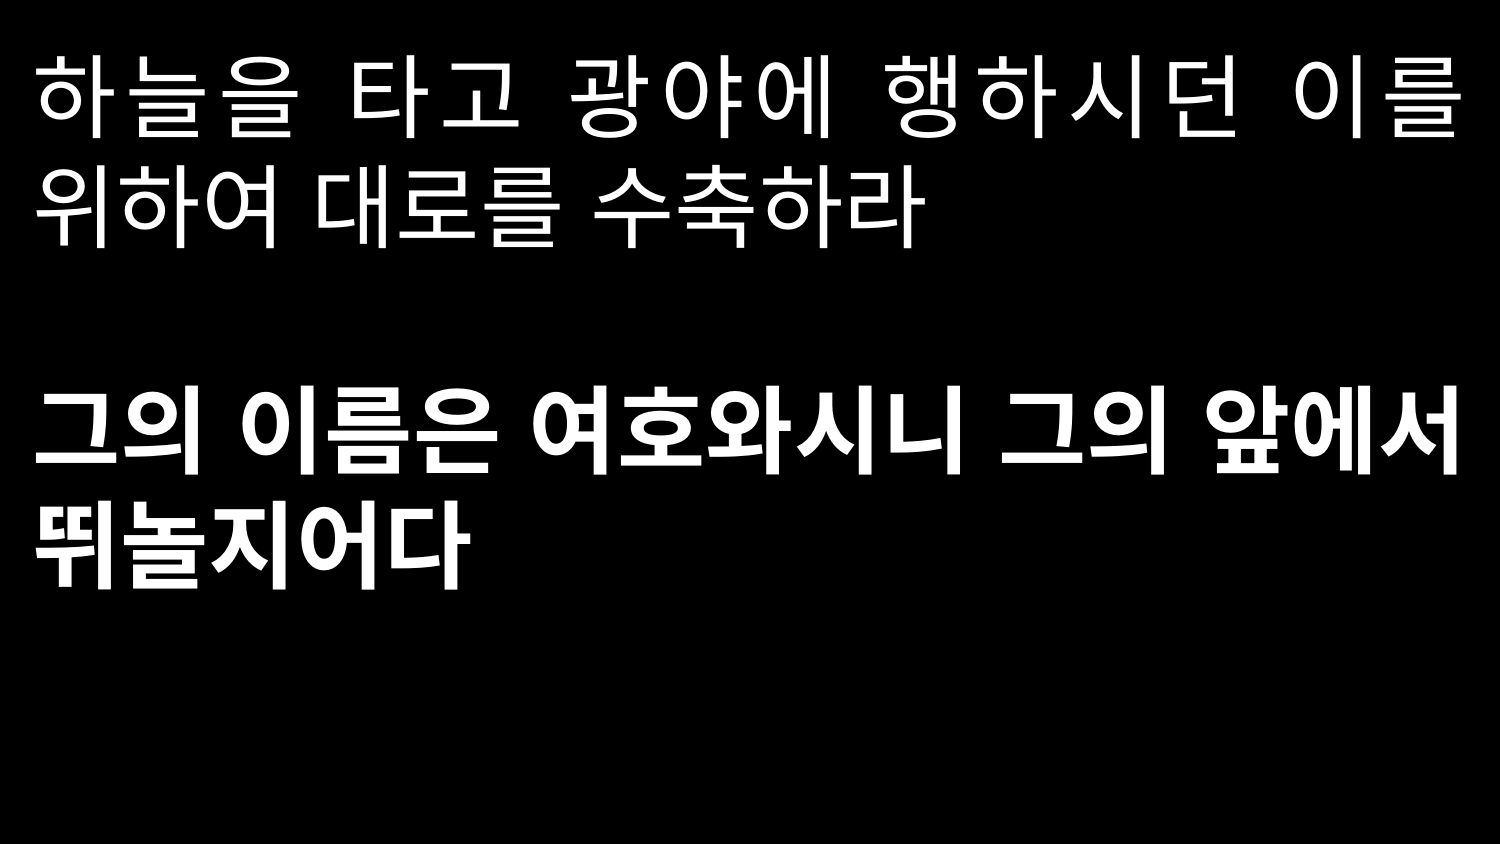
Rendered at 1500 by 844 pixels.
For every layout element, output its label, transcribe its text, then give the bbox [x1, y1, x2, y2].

text_box 그의 이름은 여호와시니 그의 앞에서 뛰놀지어다 [17, 362, 1483, 608]
text_box 하늘을 타고 광야에 행하시던 이를 위하여 대로를 수축하라 [17, 32, 1483, 267]
